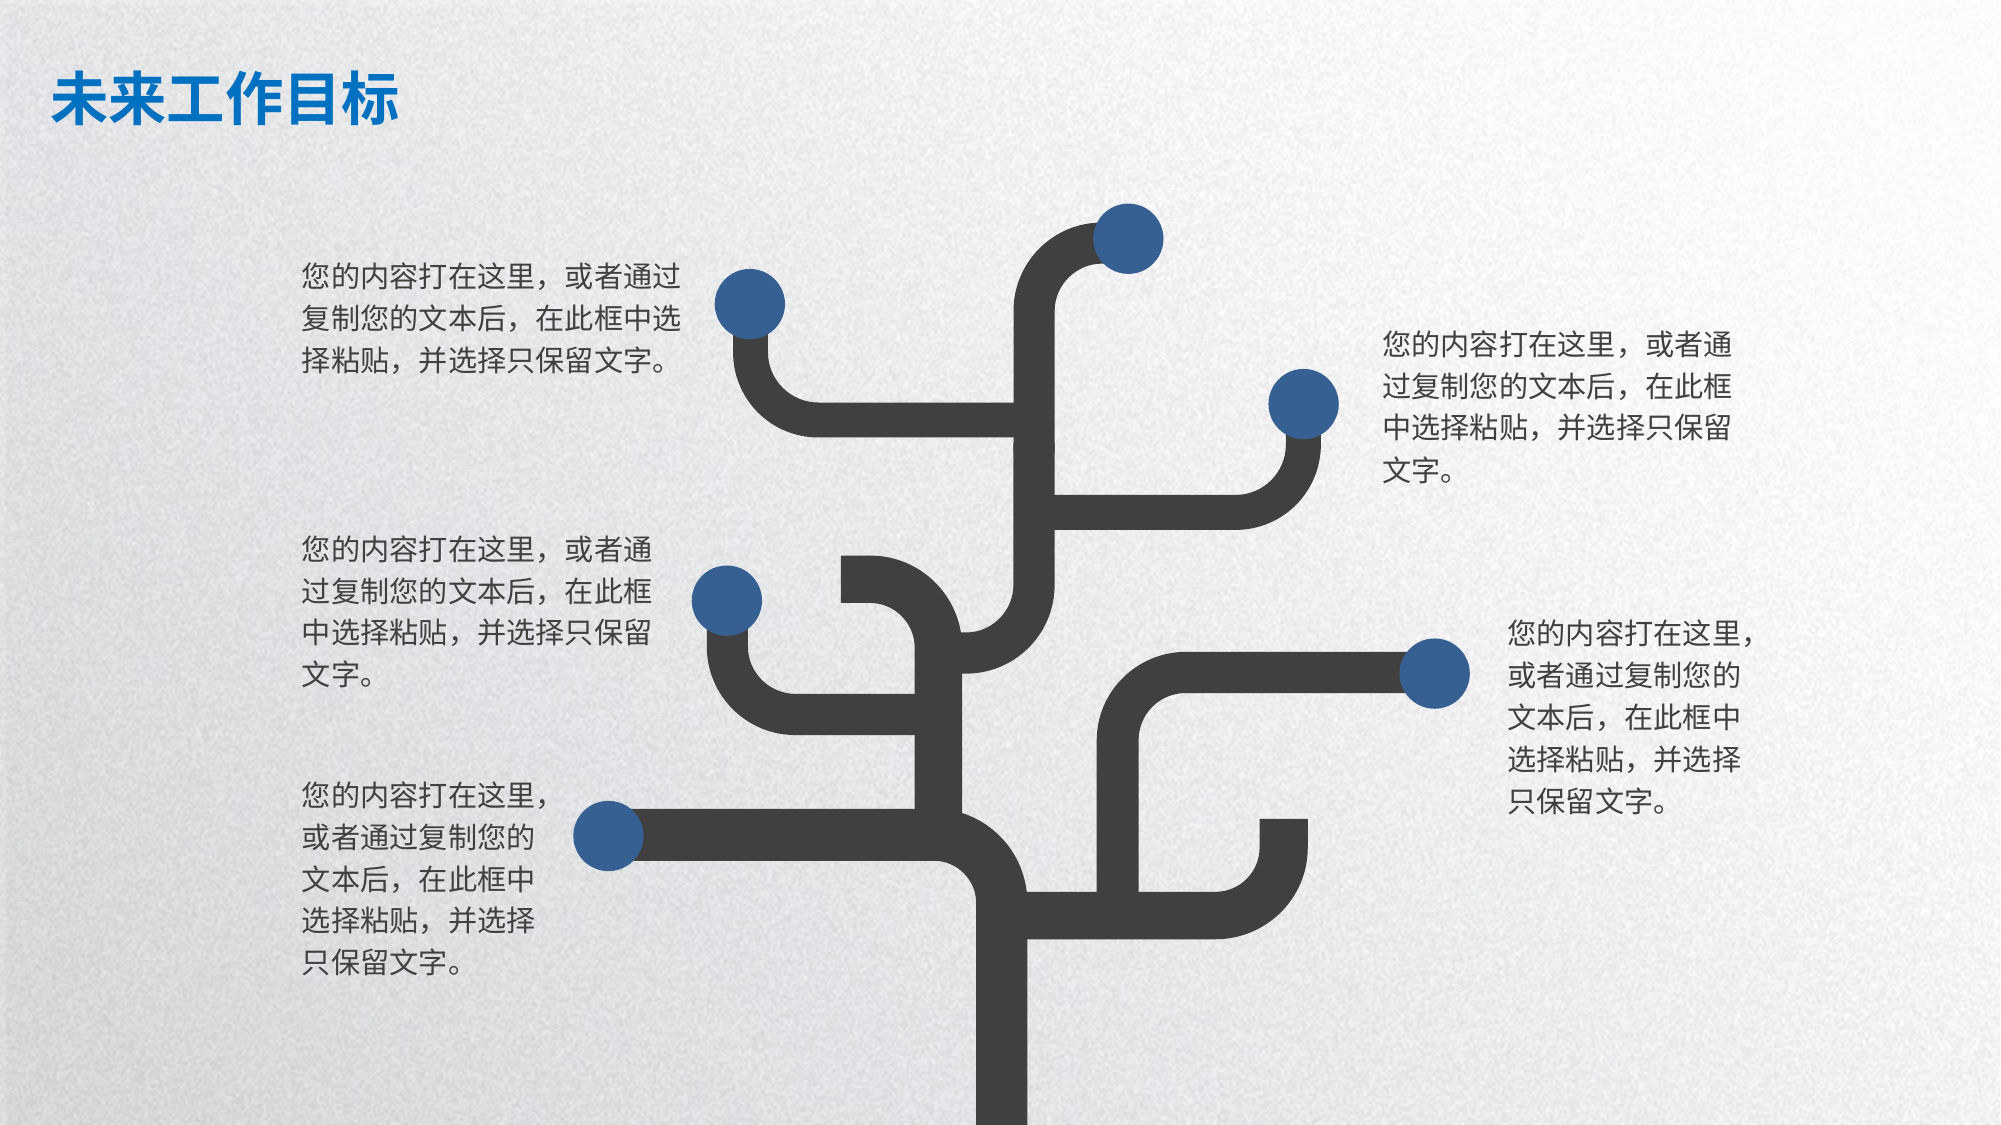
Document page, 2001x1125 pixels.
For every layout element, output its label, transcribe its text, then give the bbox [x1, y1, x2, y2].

text_box [1096, 651, 1404, 924]
text_box 您的内容打在这里，或者通过复制您的文本后，在此框中选择粘贴，并选择只保留文字。 [287, 516, 682, 699]
text_box 未来工作目标 [35, 54, 591, 140]
text_box [840, 555, 963, 837]
text_box [733, 338, 1013, 438]
text_box [1001, 818, 1308, 940]
text_box [1013, 222, 1100, 454]
text_box [1055, 437, 1321, 530]
text_box [1266, 366, 1341, 442]
text_box [635, 808, 1028, 1125]
text_box [689, 563, 765, 638]
picture [0, 0, 2001, 1125]
text_box [571, 798, 646, 874]
text_box 您的内容打在这里，或者通过复制您的文本后，在此框中选择粘贴，并选择只保留文字。 [287, 762, 561, 987]
text_box [937, 454, 1055, 674]
text_box [706, 632, 938, 736]
text_box 您的内容打在这里，或者通过复制您的文本后，在此框中选择粘贴，并选择只保留文字。 [1492, 601, 1760, 826]
text_box [1091, 201, 1166, 277]
text_box [1397, 636, 1472, 711]
text_box 您的内容打在这里，或者通过复制您的文本后，在此框中选择粘贴，并选择只保留文字。 [1367, 311, 1760, 495]
text_box [712, 266, 788, 342]
text_box 您的内容打在这里，或者通过复制您的文本后，在此框中选择粘贴，并选择只保留文字。 [287, 244, 701, 385]
